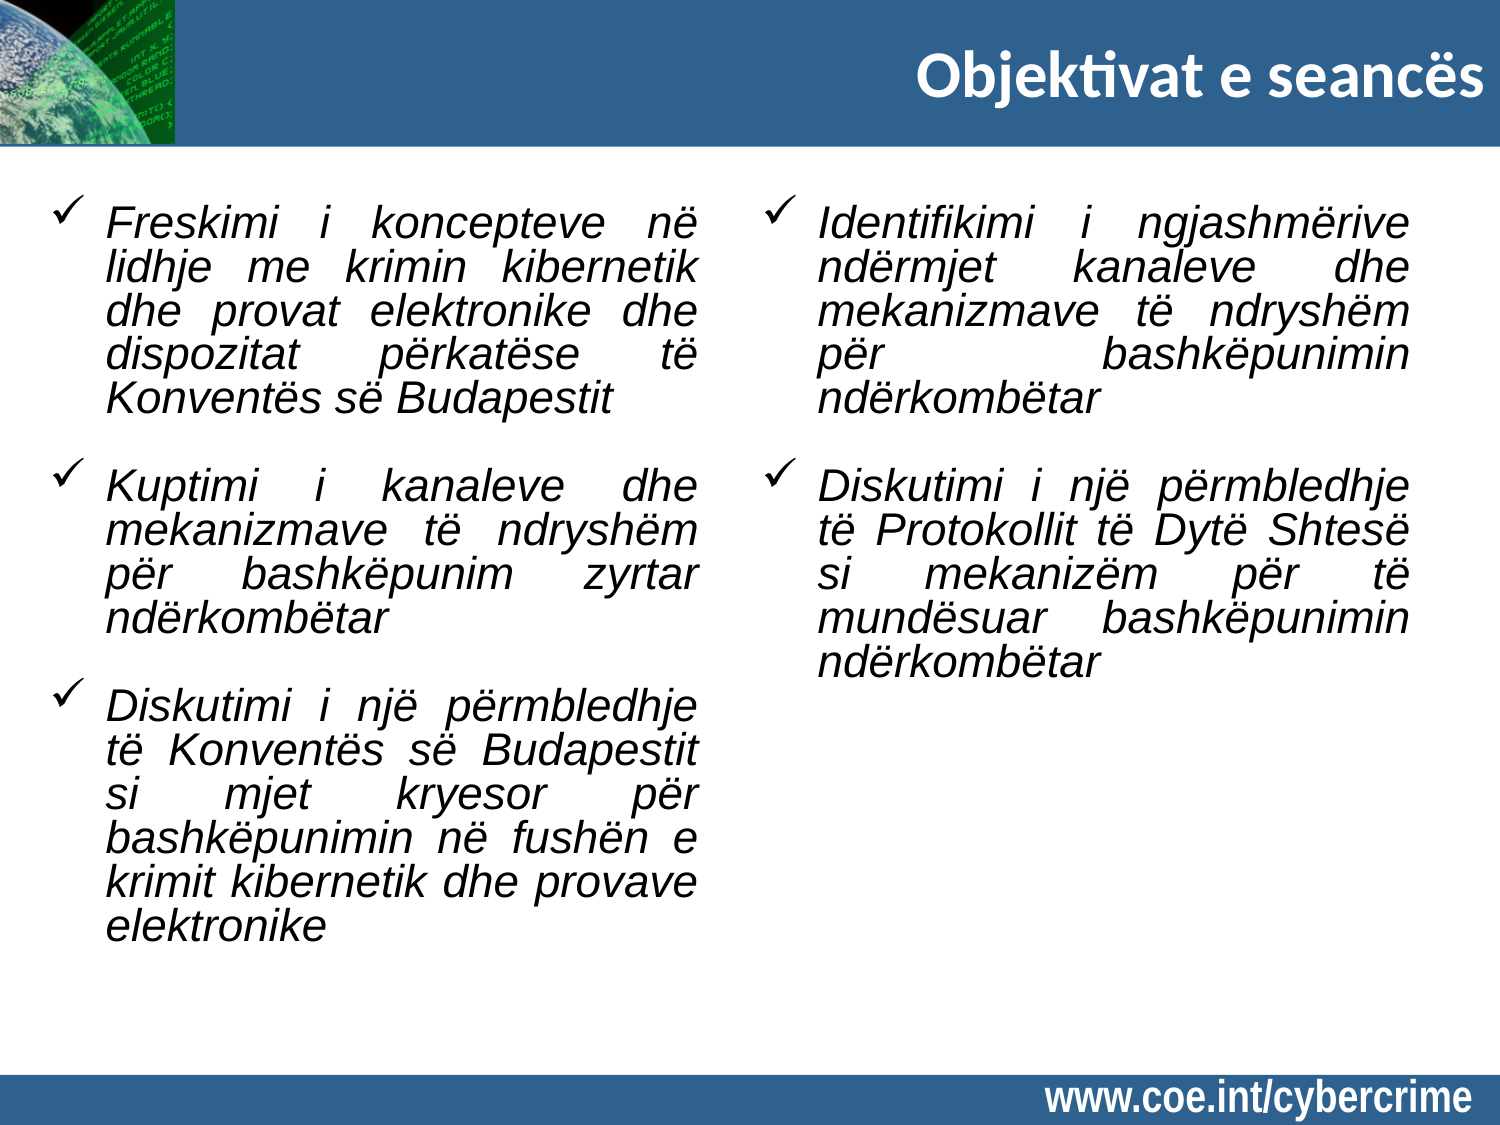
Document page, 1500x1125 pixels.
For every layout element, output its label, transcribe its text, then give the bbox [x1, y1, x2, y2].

text_box Freskimi i koncepteve në lidhje me krimin kibernetik dhe provat elektronike dhe dispozitat përkatëse të Konventës së Budapestit Kuptimi i kanaleve dhe mekanizmave të ndryshëm për bashkëpunim zyrtar ndërkombëtar Diskutimi i një përmbledhje të Konventës së Budapestit si mjet kryesor për bashkëpunimin në fushën e krimit kibernetik dhe provave elektronike [34, 195, 714, 958]
text_box Objektivat e seancës [177, 0, 1500, 149]
text_box [0, 1073, 1030, 1125]
text_box Identifikimi i ngjashmërive ndërmjet kanaleve dhe mekanizmave të ndryshëm për bashkëpunimin ndërkombëtar Diskutimi i një përmbledhje të Protokollit të Dytë Shtesë si mekanizëm për të mundësuar bashkëpunimin ndërkombëtar [746, 195, 1426, 694]
picture [0, 0, 175, 144]
text_box www.coe.int/cybercrime [1030, 1059, 1500, 1125]
